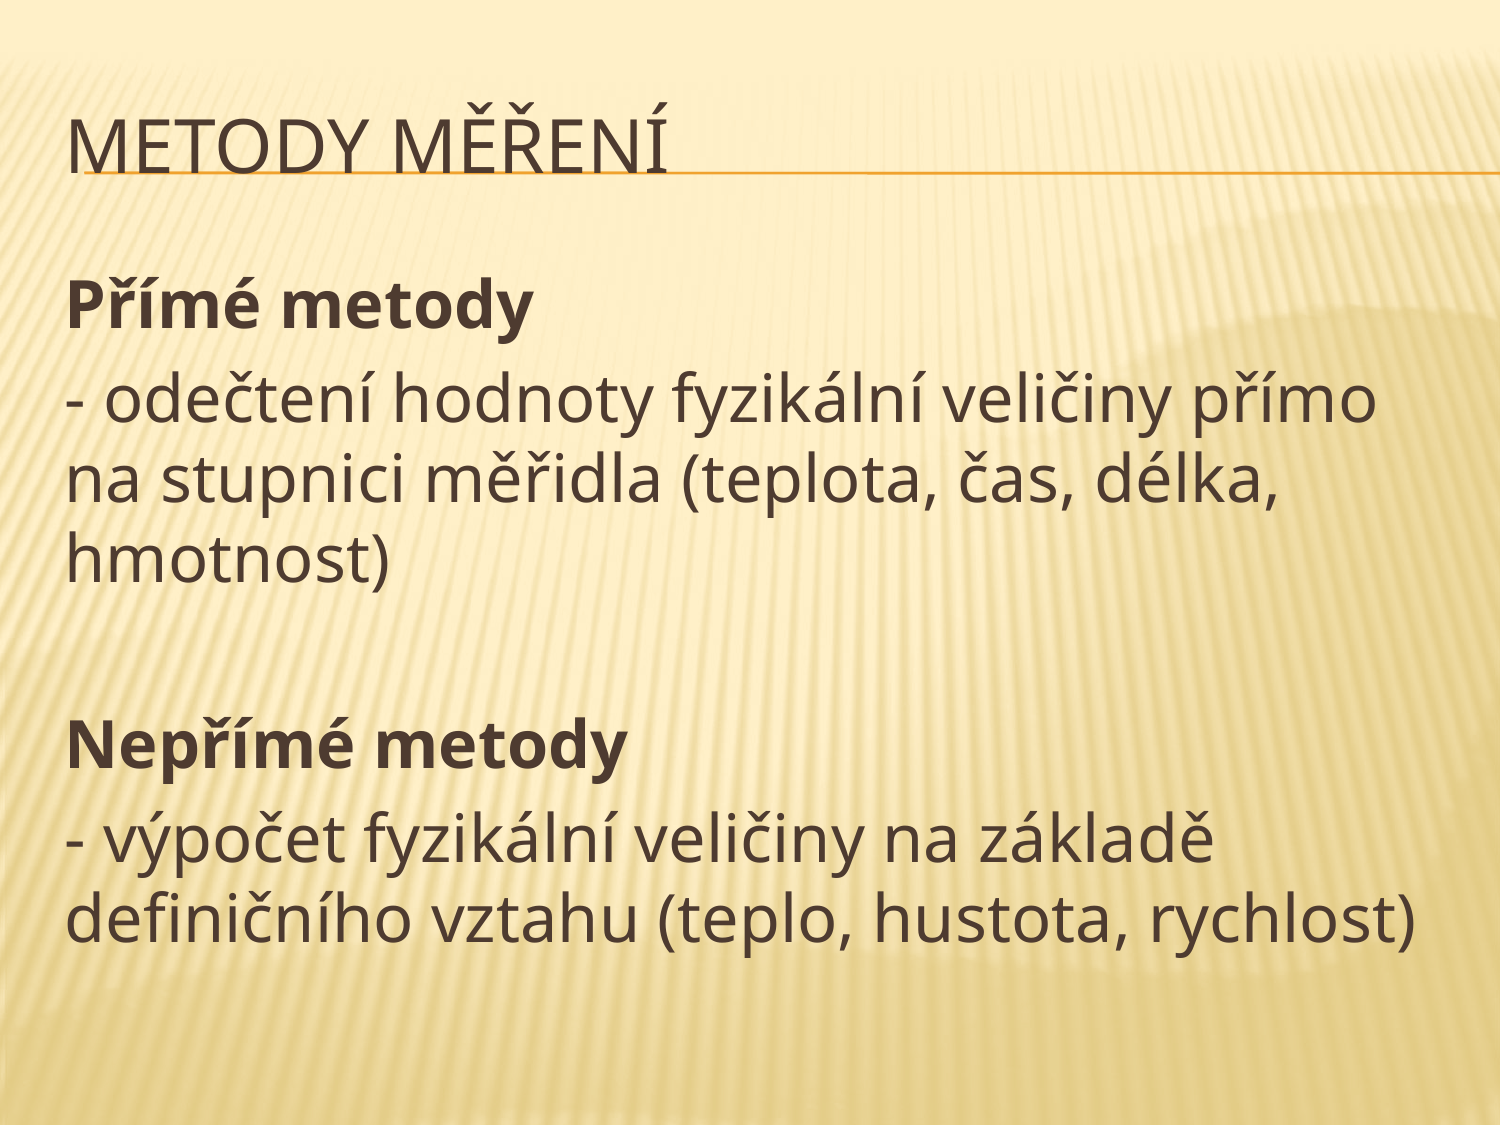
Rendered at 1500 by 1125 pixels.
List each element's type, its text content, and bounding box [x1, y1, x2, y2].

title Metody měření [50, 75, 1475, 213]
list Přímé metody - odečtení hodnoty fyzikální veličiny přímo na stupnici měřidla (teplota, čas, délka, hmotnost) Nepřímé metody - výpočet fyzikální veličiny na základě definičního vztahu (teplo, hustota, rychlost) [50, 254, 1475, 998]
